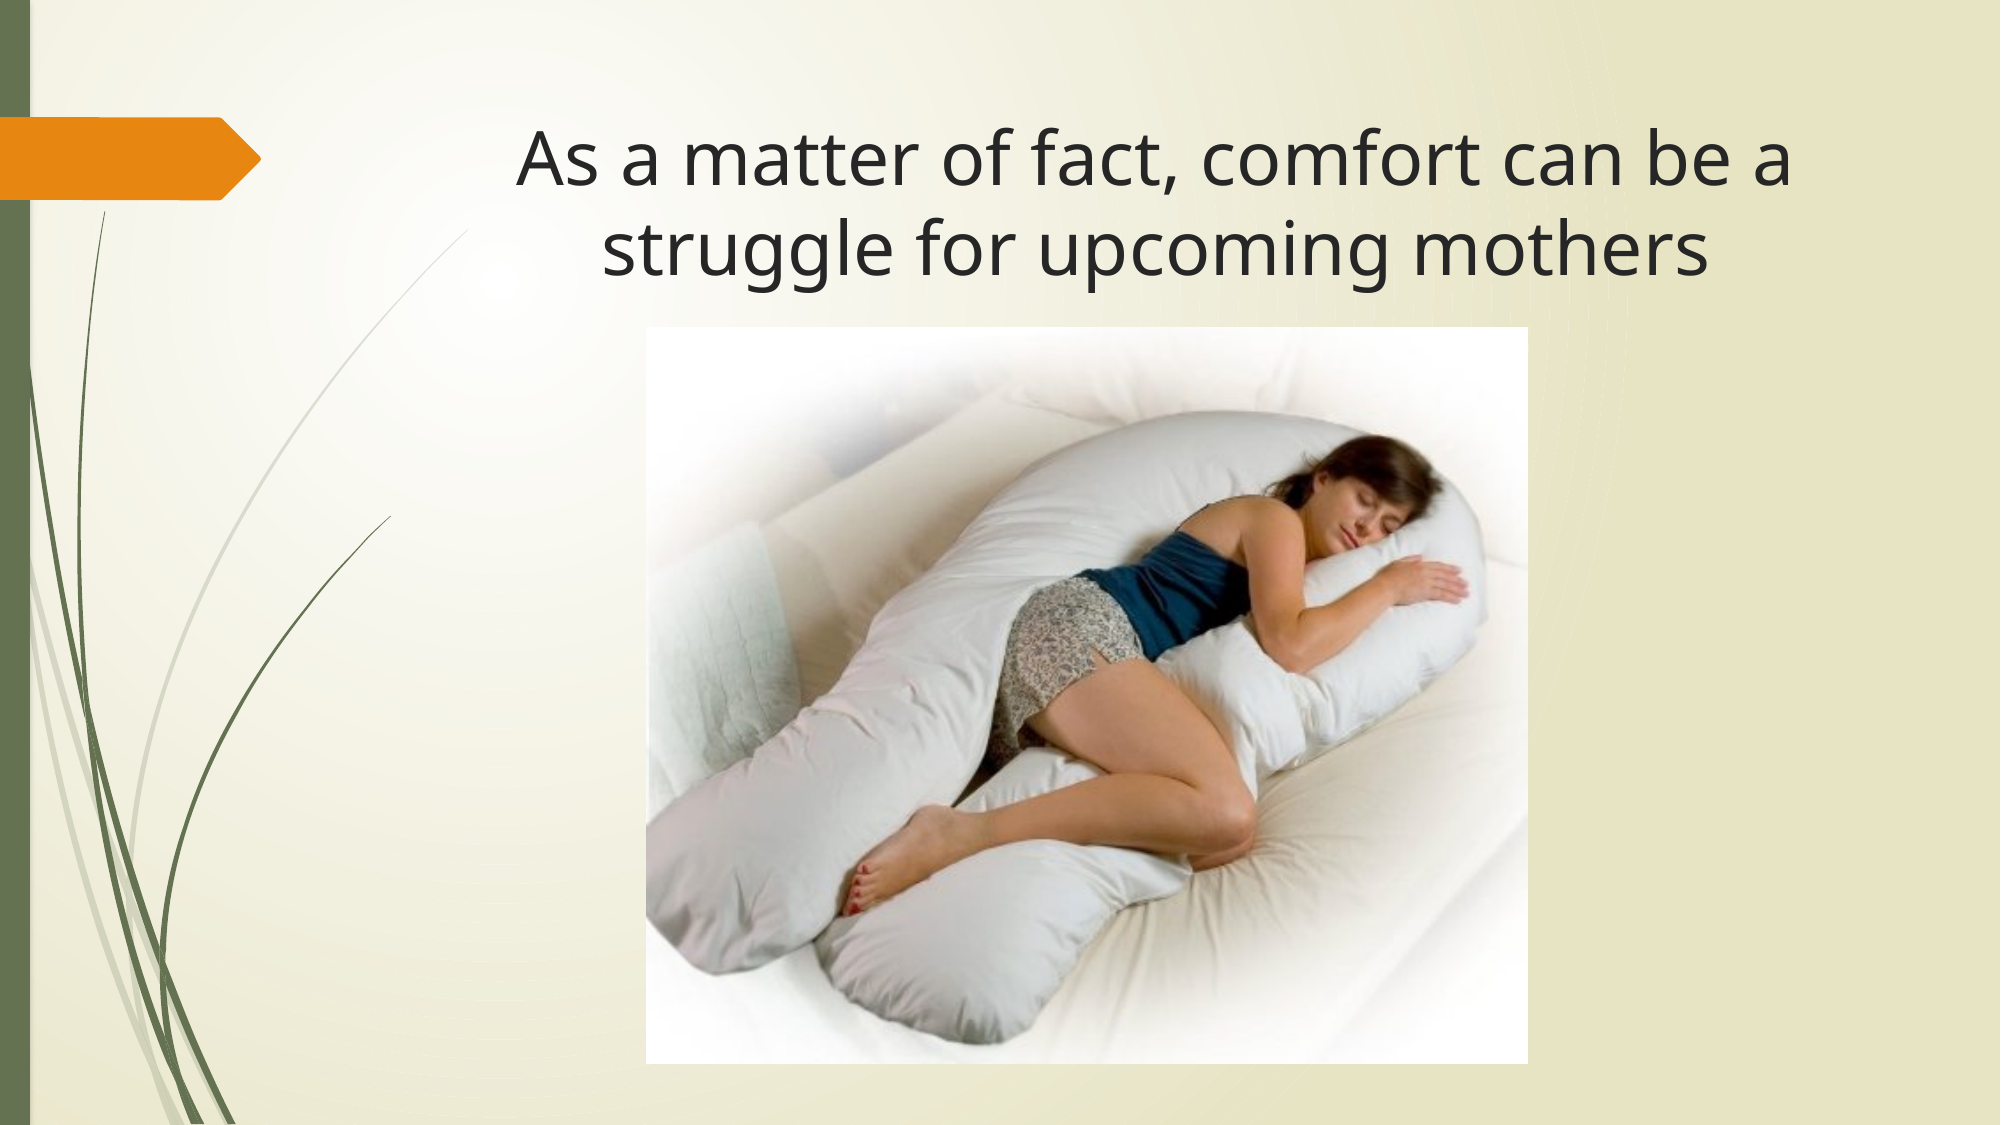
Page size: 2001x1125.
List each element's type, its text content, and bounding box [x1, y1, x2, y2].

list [645, 327, 1528, 1064]
title As a matter of fact, comfort can be a struggle for upcoming mothers [425, 102, 1888, 313]
